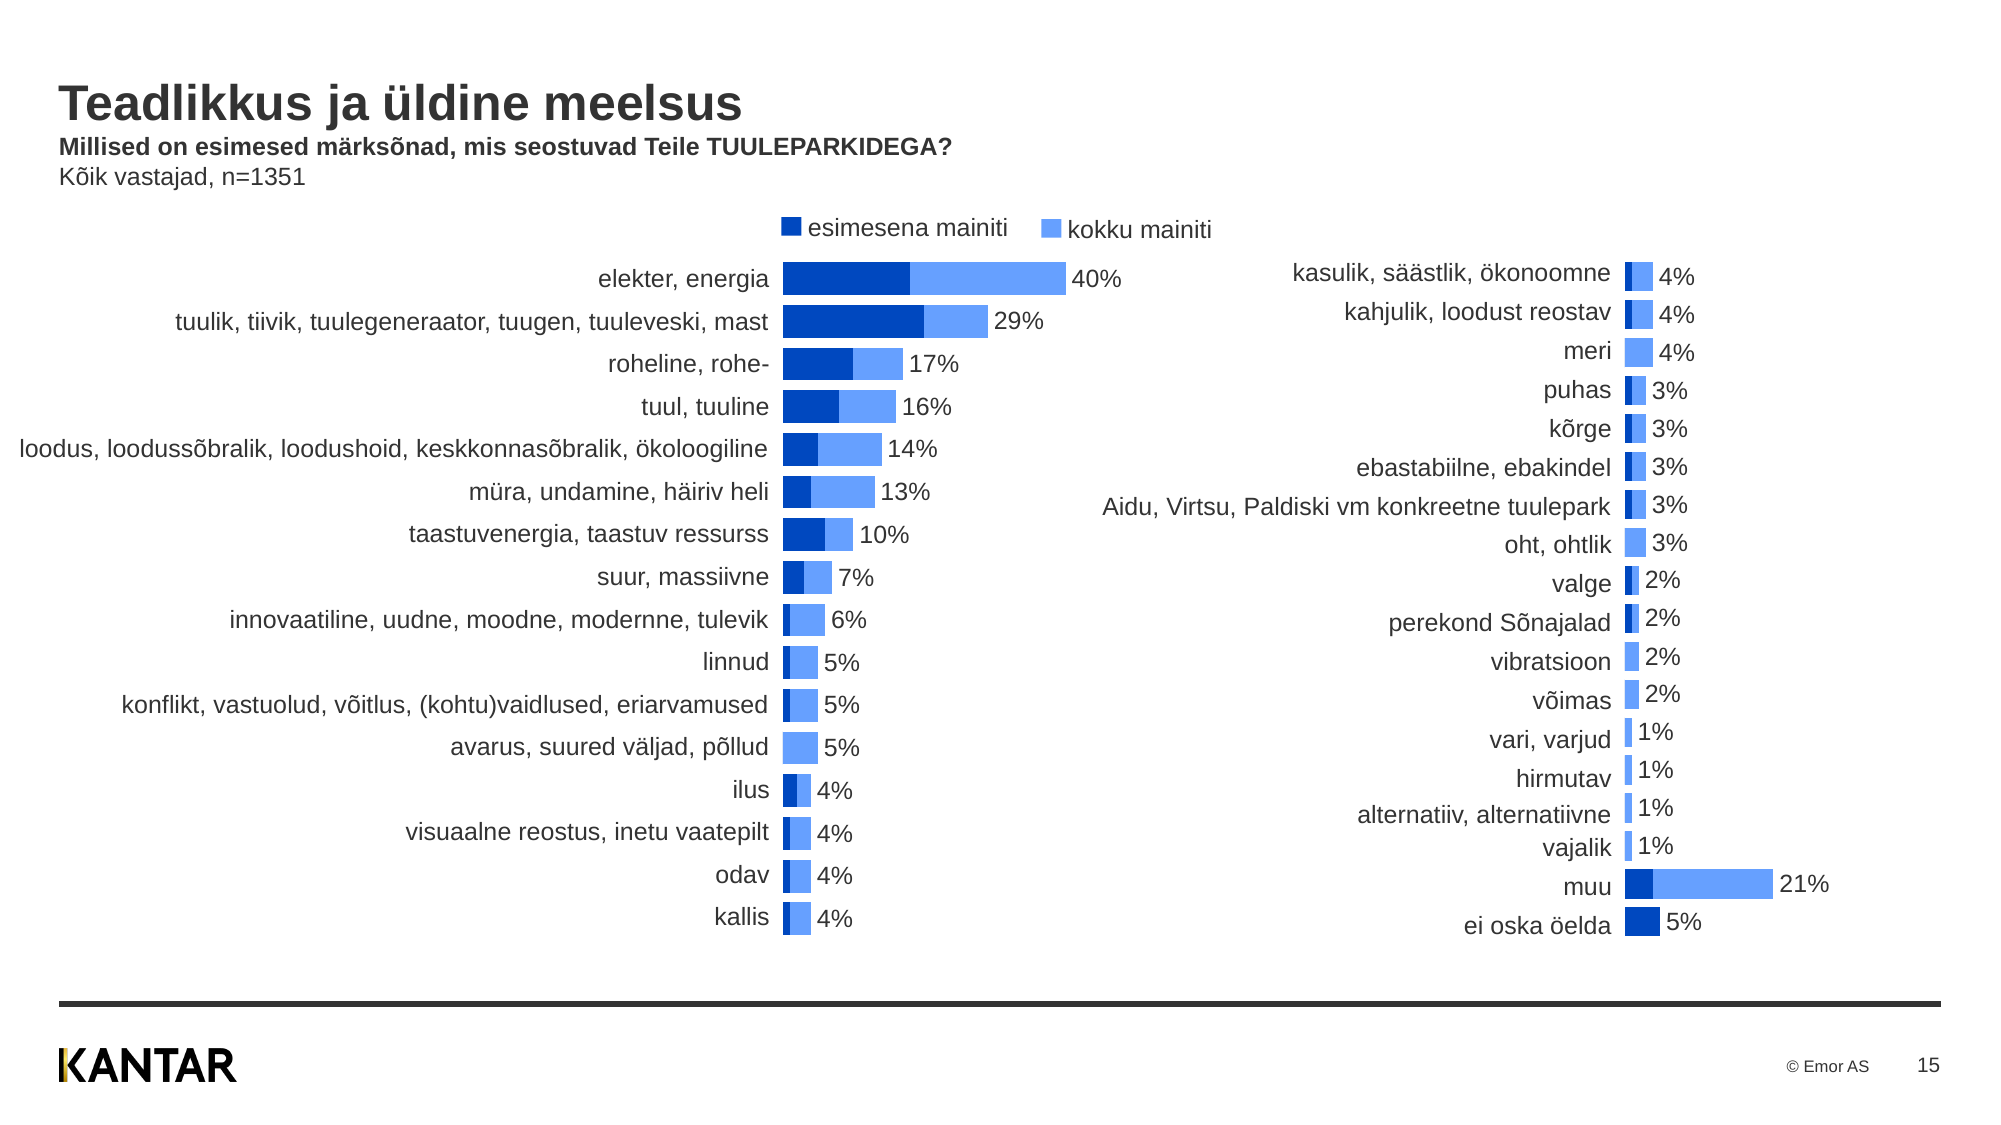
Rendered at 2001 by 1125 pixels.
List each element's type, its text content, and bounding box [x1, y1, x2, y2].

picture [59, 1048, 237, 1082]
table_cell suur, massiivne [0, 555, 757, 597]
table_cell valge [1168, 564, 1599, 603]
chart [757, 229, 1168, 955]
table_cell müra, undamine, häiriv heli [0, 470, 757, 512]
text_box [780, 216, 802, 229]
table_cell kahjulik, loodust reostav [1168, 291, 1599, 330]
table_cell taastuvenergia, taastuv ressurss [0, 512, 757, 555]
table_cell ei oska öelda [1168, 909, 1599, 941]
table_header elekter, energia [0, 257, 757, 300]
table_cell muu [1168, 863, 1599, 909]
table_cell visuaalne reostus, inetu vaatepilt [0, 810, 757, 852]
table_cell odav [0, 852, 757, 895]
table_cell vajalik [1168, 831, 1599, 863]
table_cell linnud [0, 640, 757, 682]
table_cell oht, ohtlik [1168, 525, 1599, 564]
table_cell puhas [1168, 369, 1599, 408]
table_cell perekond Sõnajalad [1168, 603, 1599, 642]
text_box [1040, 218, 1062, 229]
table_cell tuul, tuuline [0, 385, 757, 427]
table_cell Aidu, Virtsu, Paldiski vm konkreetne tuulepark [1168, 486, 1599, 525]
chart [1599, 230, 2000, 956]
table_cell ebastabiilne, ebakindel [1168, 447, 1599, 486]
table_cell kallis [0, 895, 757, 937]
table_cell võimas [1168, 681, 1599, 719]
slide_number 15 [1780, 1048, 1941, 1081]
title Teadlikkus ja üldine meelsus Millised on esimesed märksõnad, mis seostuvad Teile TUULEPARKIDEGA? Kõik vastajad, n=1351 [59, 70, 1941, 137]
table_cell vari, varjud [1168, 719, 1599, 758]
table_cell roheline, rohe- [0, 342, 757, 385]
text_box kokku mainiti [1067, 213, 1267, 244]
table_cell innovaatiline, uudne, moodne, modernne, tulevik [0, 597, 757, 640]
table_cell loodus, loodussõbralik, loodushoid, keskkonnasõbralik, ökoloogiline [0, 427, 757, 470]
table_cell meri [1168, 330, 1599, 369]
table_header kasulik, säästlik, ökonoomne [1168, 252, 1599, 291]
table_cell alternatiiv, alternatiivne [1168, 797, 1599, 831]
table_cell konflikt, vastuolud, võitlus, (kohtu)vaidlused, eriarvamused [0, 682, 757, 725]
table_cell avarus, suured väljad, põllud [0, 725, 757, 767]
table_cell tuulik, tiivik, tuulegeneraator, tuugen, tuuleveski, mast [0, 300, 757, 342]
table_cell hirmutav [1168, 758, 1599, 797]
text_box esimesena mainiti [807, 211, 1035, 229]
table_cell ilus [0, 767, 757, 810]
table_cell kõrge [1168, 408, 1599, 447]
table_cell vibratsioon [1168, 642, 1599, 681]
